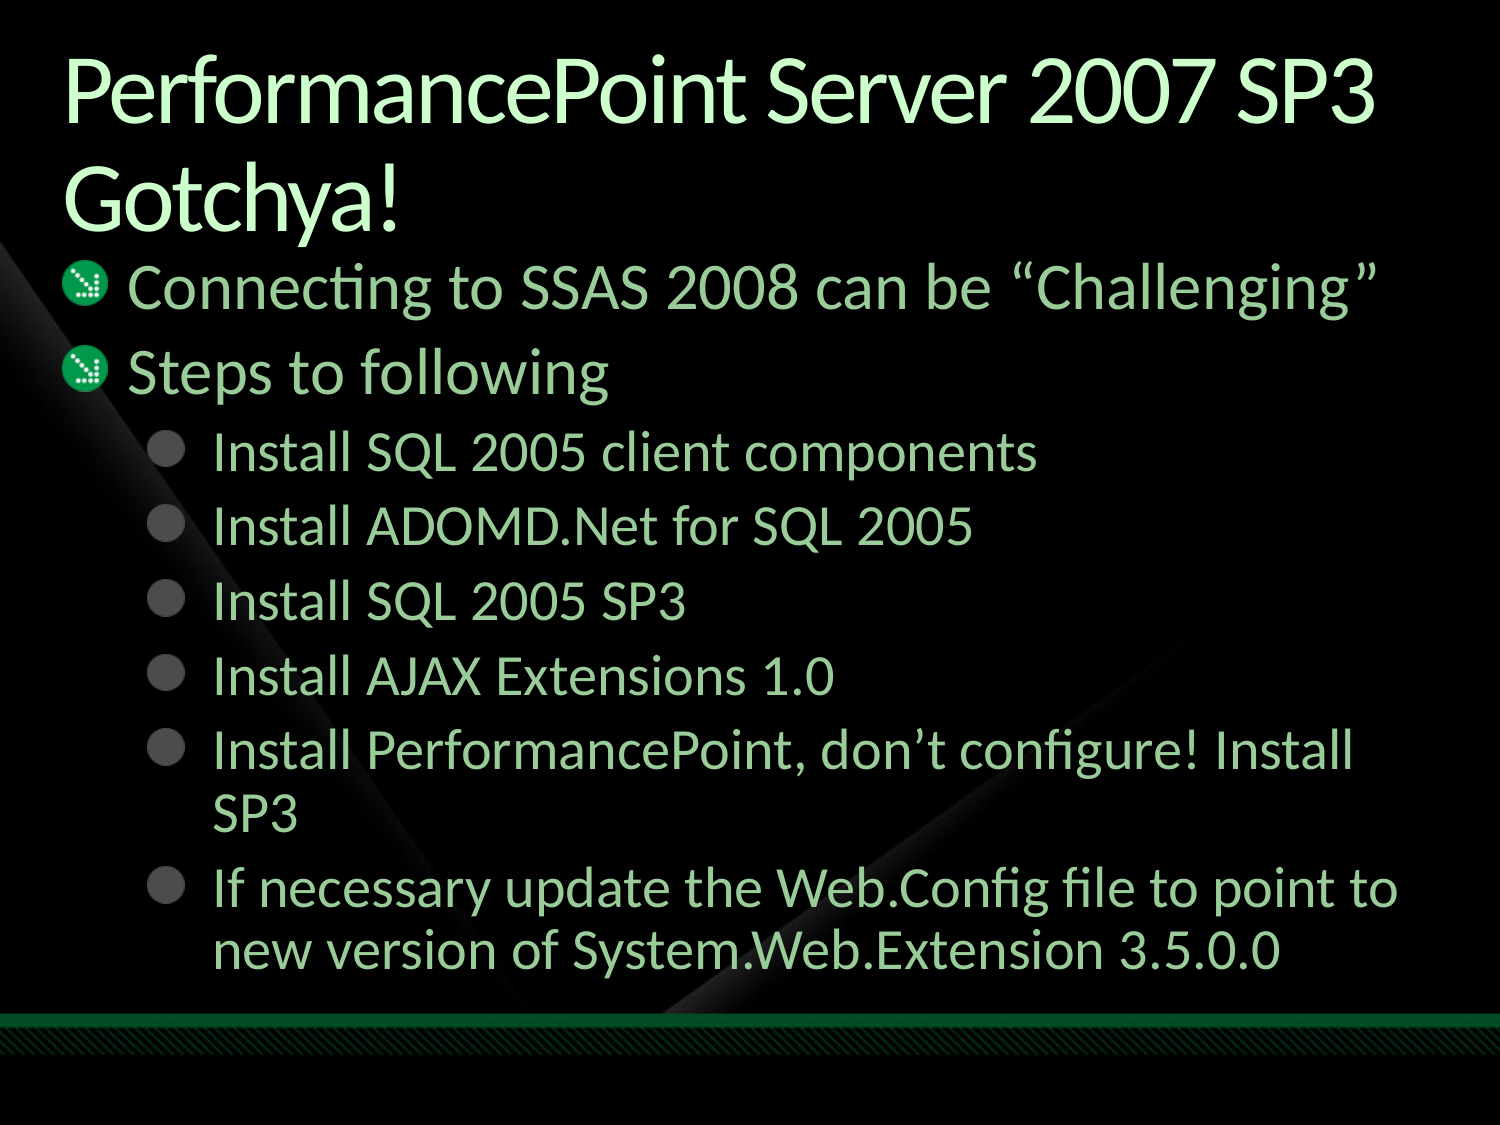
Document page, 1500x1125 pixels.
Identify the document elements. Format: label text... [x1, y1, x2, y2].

picture [0, 0, 1500, 1125]
list Connecting to SSAS 2008 can be “Challenging” Steps to following Install SQL 2005 client components Install ADOMD.Net for SQL 2005 Install SQL 2005 SP3 Install AJAX Extensions 1.0 Install PerformancePoint, don’t configure! Install SP3 If necessary update the Web.Config file to point to new version of System.Web.Extension 3.5.0.0 [62, 251, 1438, 615]
title PerformancePoint Server 2007 SP3 Gotchya! [62, 37, 1438, 251]
